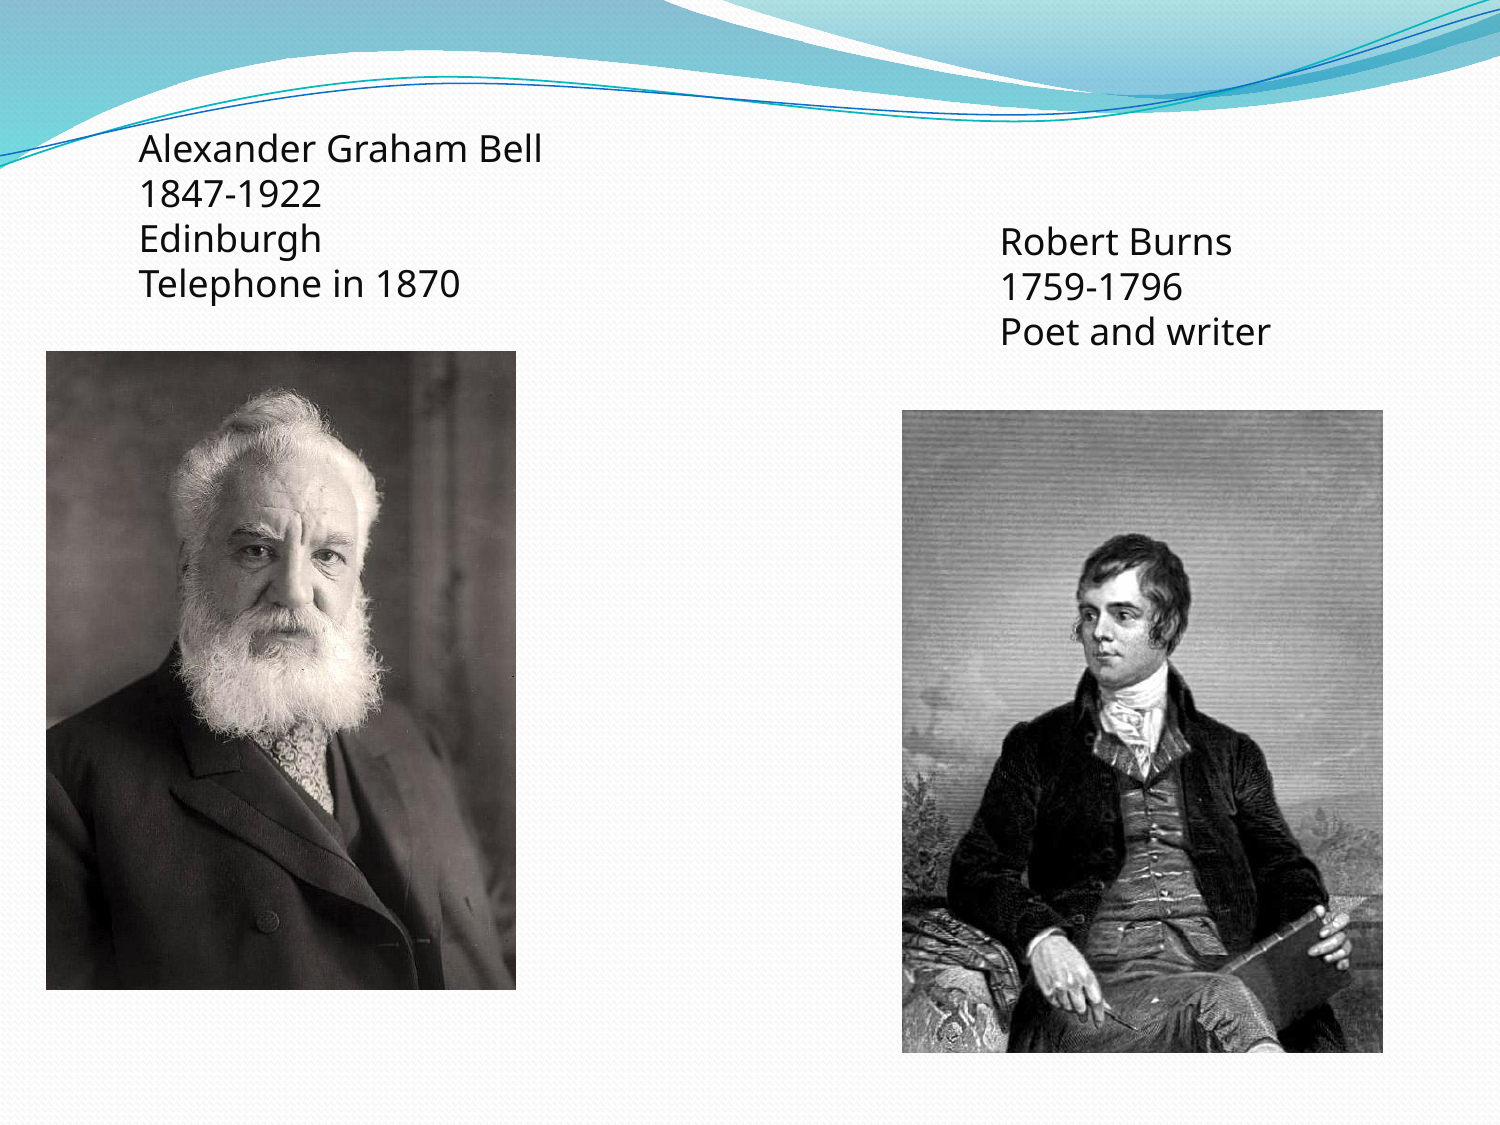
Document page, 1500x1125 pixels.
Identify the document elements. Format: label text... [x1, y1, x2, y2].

text_box Alexander Graham Bell 1847-1922 Edinburgh Telephone in 1870 [123, 117, 559, 312]
text_box Robert Burns 1759-1796 Poet and writer [984, 210, 1287, 361]
picture [46, 351, 516, 990]
picture [902, 409, 1383, 1053]
